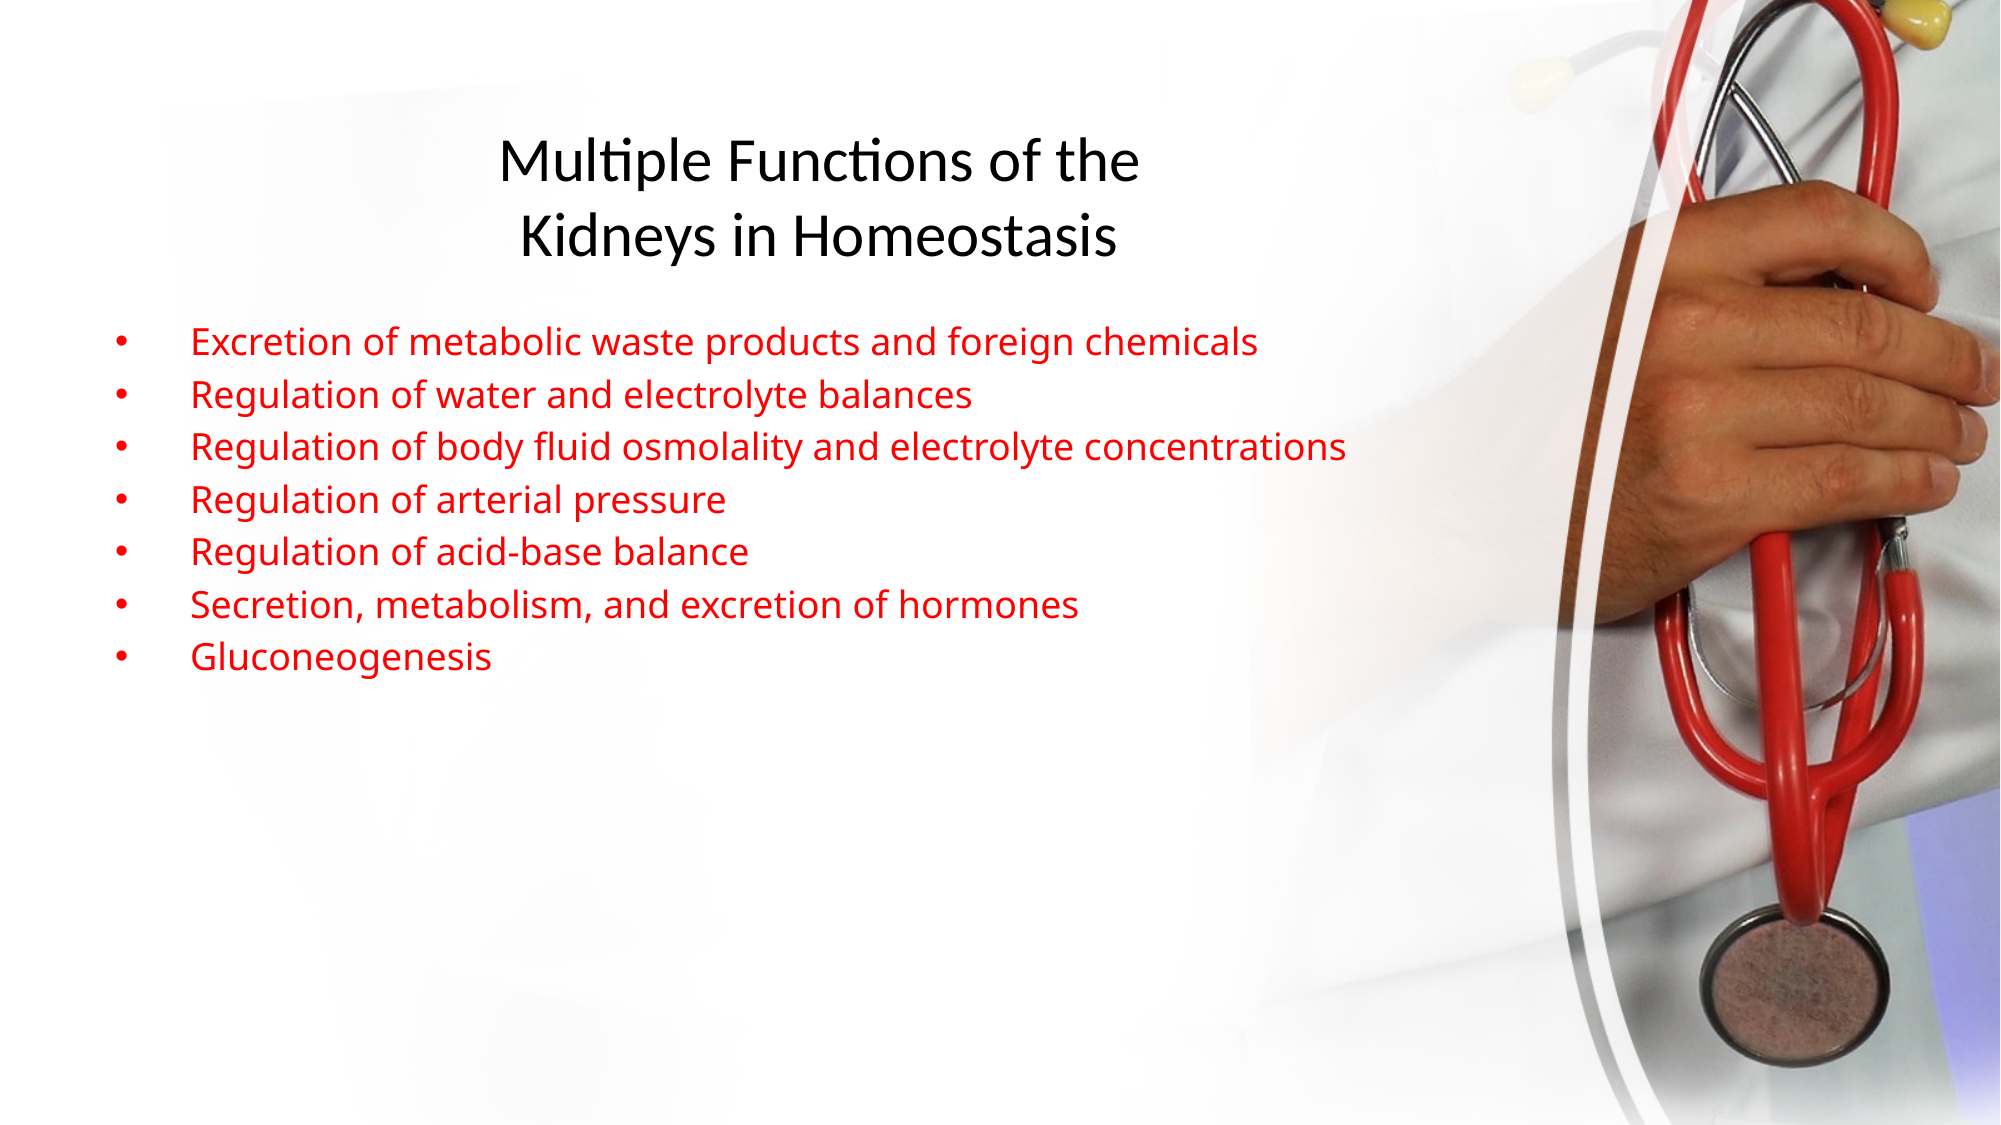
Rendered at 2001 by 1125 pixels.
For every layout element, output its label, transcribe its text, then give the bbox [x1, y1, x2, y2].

list Excretion of metabolic waste products and foreign chemicals Regulation of water and electrolyte balances Regulation of body fluid osmolality and electrolyte concentrations Regulation of arterial pressure Regulation of acid-base balance Secretion, metabolism, and excretion of hormones Gluconeogenesis [100, 310, 1537, 1043]
picture [0, 0, 2001, 1125]
title Multiple Functions of the Kidneys in Homeostasis [99, 110, 1540, 278]
